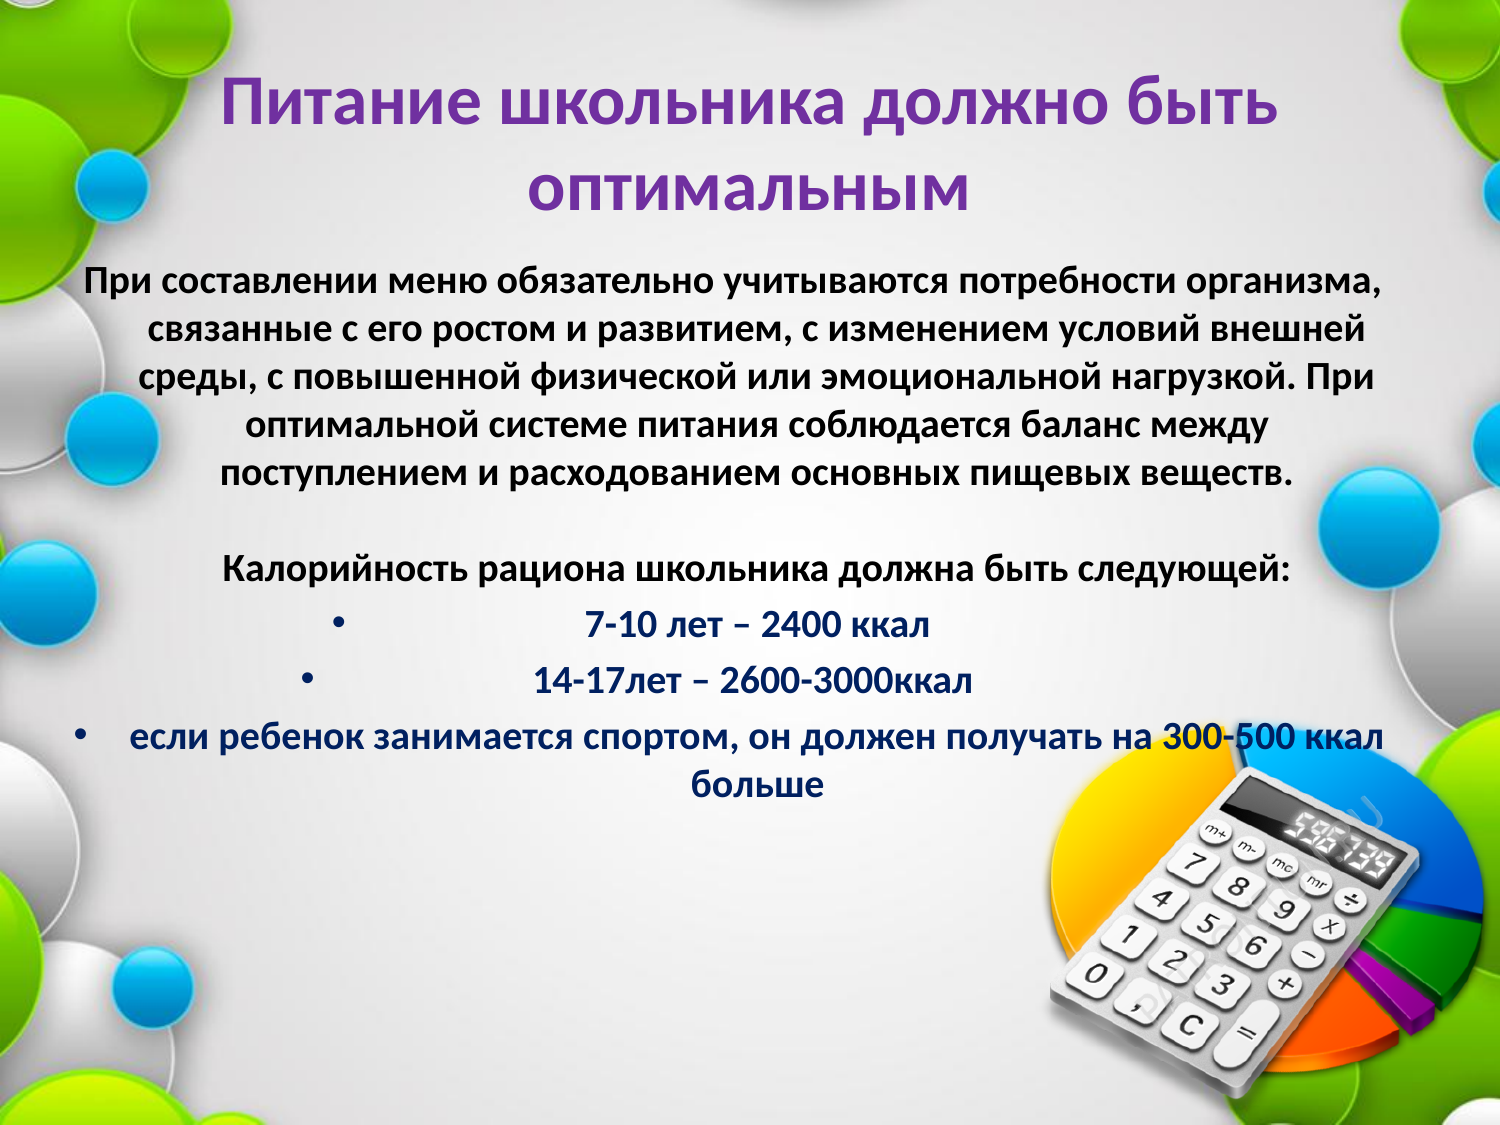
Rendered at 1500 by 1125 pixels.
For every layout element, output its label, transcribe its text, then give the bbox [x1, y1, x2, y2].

list При составлении меню обязательно учитываются потребности организма, связанные с его ростом и развитием, с изменением условий внешней среды, с повышенной физической или эмоциональной нагрузкой. При оптимальной системе питания соблюдается баланс между поступлением и расходованием основных пищевых веществ. Калорийность рациона школьника должна быть следующей: 7-10 лет – 2400 ккал 14-17лет – 2600-3000ккал если ребенок занимается спортом, он должен получать на 300-500 ккал больше [58, 246, 1409, 863]
title Питание школьника должно быть оптимальным [75, 45, 1425, 233]
picture [0, 0, 1500, 1125]
